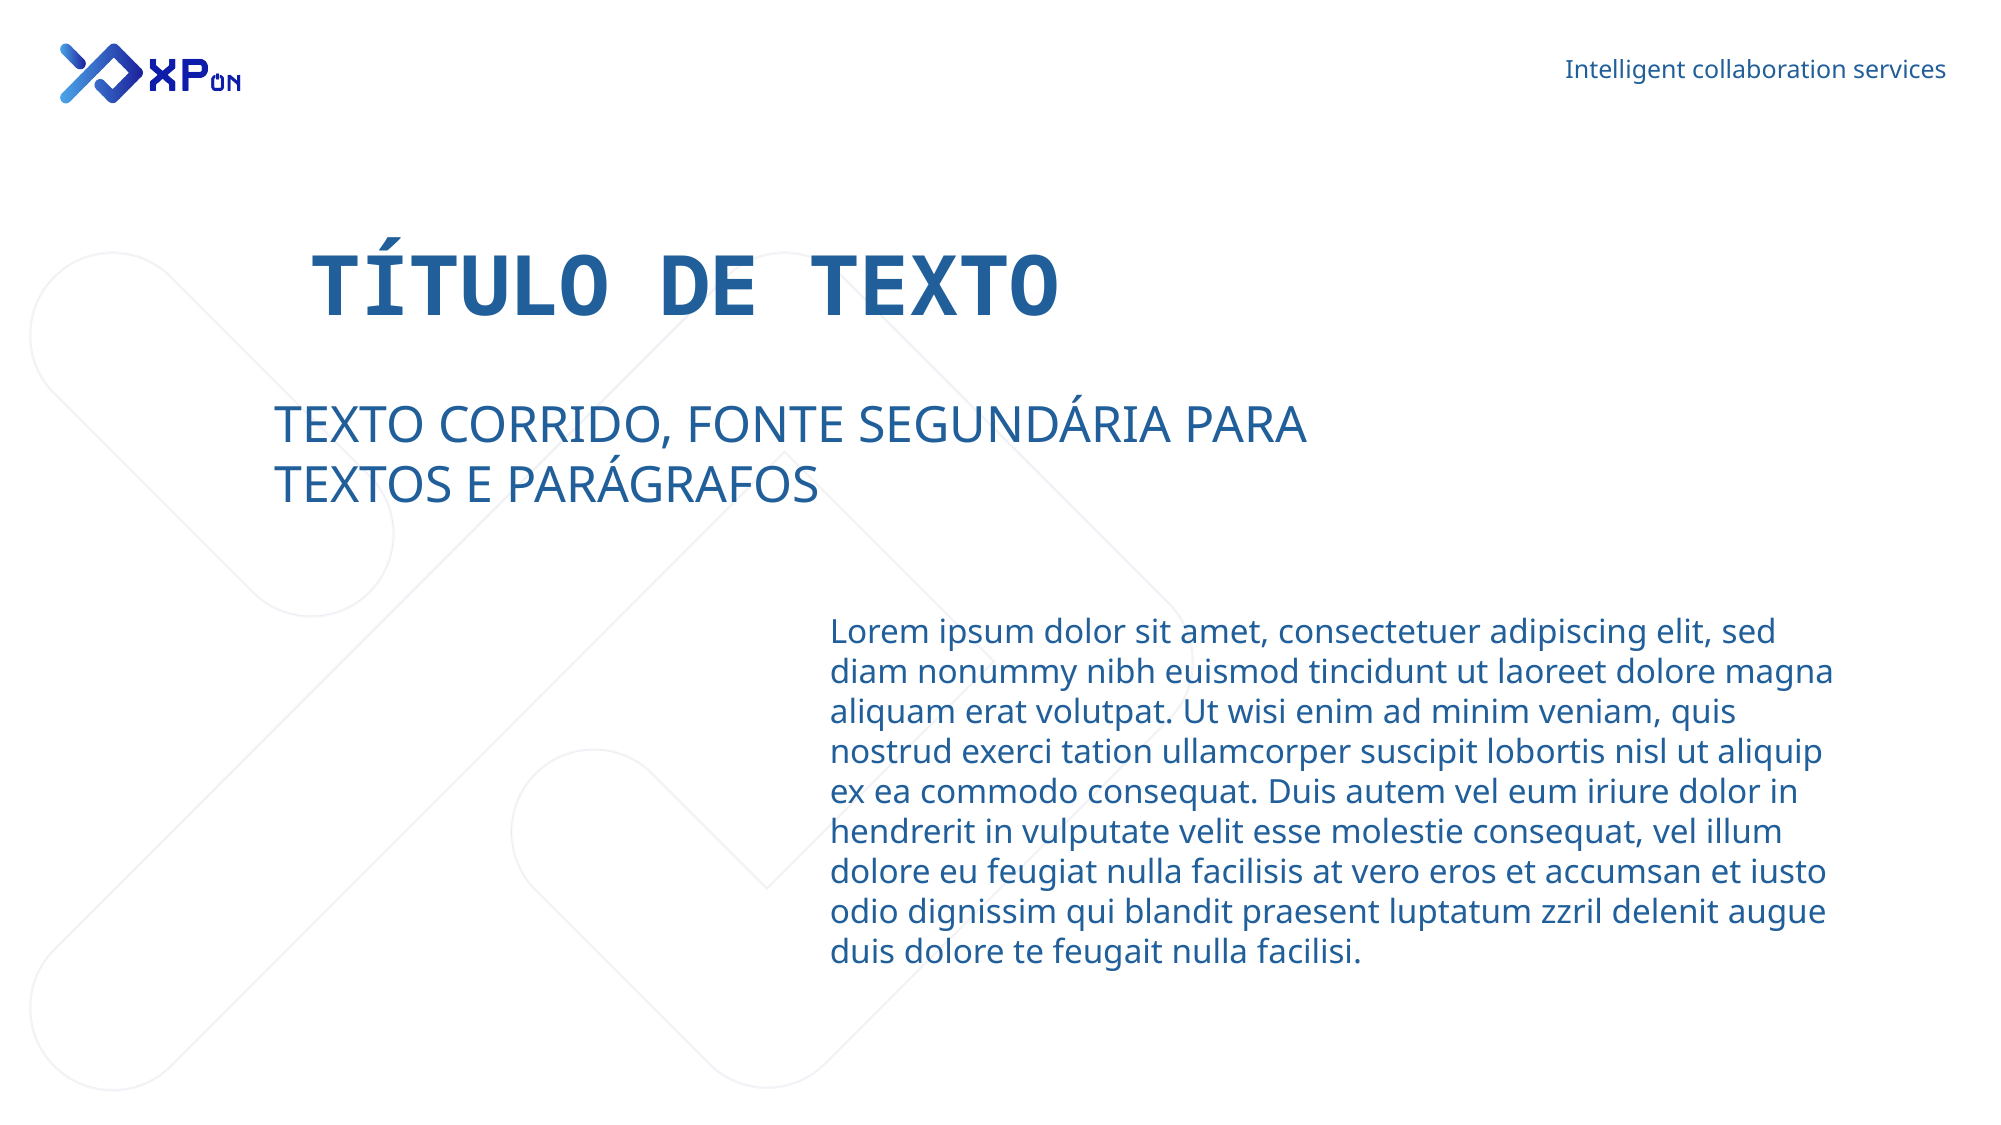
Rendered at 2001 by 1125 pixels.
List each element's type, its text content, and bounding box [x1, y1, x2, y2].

text_box TEXTO CORRIDO, FONTE SEGUNDÁRIA PARA TEXTOS E PARÁGRAFOS [1243, 385, 1370, 520]
text_box Intelligent collaboration services [1550, 46, 1963, 91]
picture [26, 24, 261, 114]
picture [0, 224, 1243, 1125]
text_box Lorem ipsum dolor sit amet, consectetuer adipiscing elit, sed diam nonummy nibh euismod tincidunt ut laoreet dolore magna aliquam erat volutpat. Ut wisi enim ad minim veniam, quis nostrud exerci tation ullamcorper suscipit lobortis nisl ut aliquip ex ea commodo consequat. Duis autem vel eum iriure dolor in hendrerit in vulputate velit esse molestie consequat, vel illum dolore eu feugiat nulla facilisis at vero eros et accumsan et iusto odio dignissim qui blandit praesent luptatum zzril delenit augue duis dolore te feugait nulla facilisi. [1243, 603, 1854, 978]
